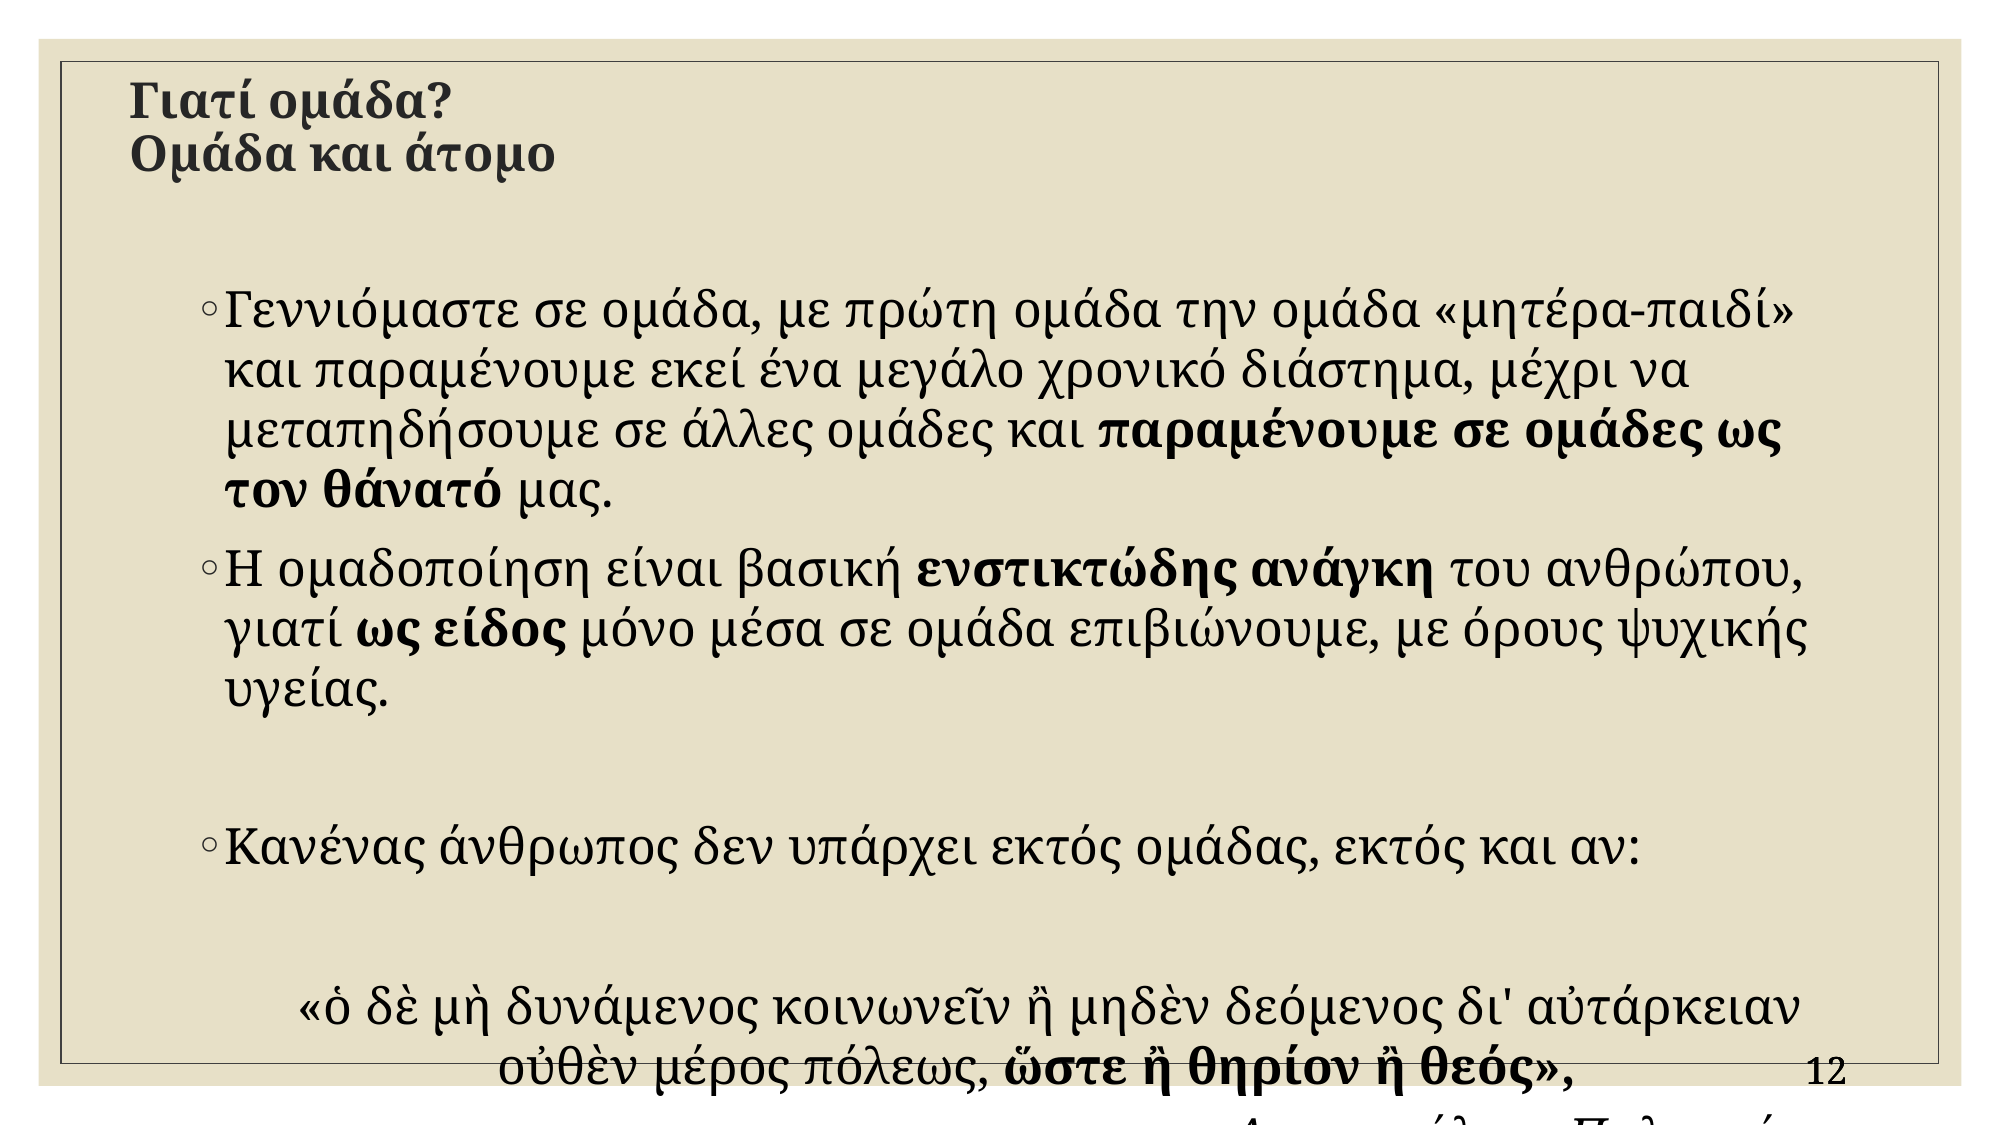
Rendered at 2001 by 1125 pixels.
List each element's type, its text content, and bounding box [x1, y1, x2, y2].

text_box 12 [1412, 1042, 1863, 1103]
list Γεννιόμαστε σε ομάδα, με πρώτη ομάδα την ομάδα «μητέρα-παιδί» και παραμένουμε εκεί ένα μεγάλο χρονικό διάστημα, μέχρι να μεταπηδήσουμε σε άλλες ομάδες και παραμένουμε σε ομάδες ως τον θάνατό μας. Η ομαδοποίηση είναι βασική ενστικτώδης ανάγκη του ανθρώπου, γιατί ως είδος μόνο μέσα σε ομάδα επιβιώνουμε, με όρους ψυχικής υγείας. Κανένας άνθρωπος δεν υπάρχει εκτός ομάδας, εκτός και αν: «ὁ δὲ μὴ δυνάμενος κοινωνεῖν ἢ μηδὲν δεόμενος δι' αὐτάρκειαν οὐθὲν μέρος πόλεως, ὥστε ἢ θηρίον ἢ θεός», Αριστοτέλους Πολιτικά [179, 270, 1863, 1075]
title Γιατί ομάδα? Ομάδα και άτομο [114, 67, 1765, 191]
text_box [572, 1034, 1428, 1080]
